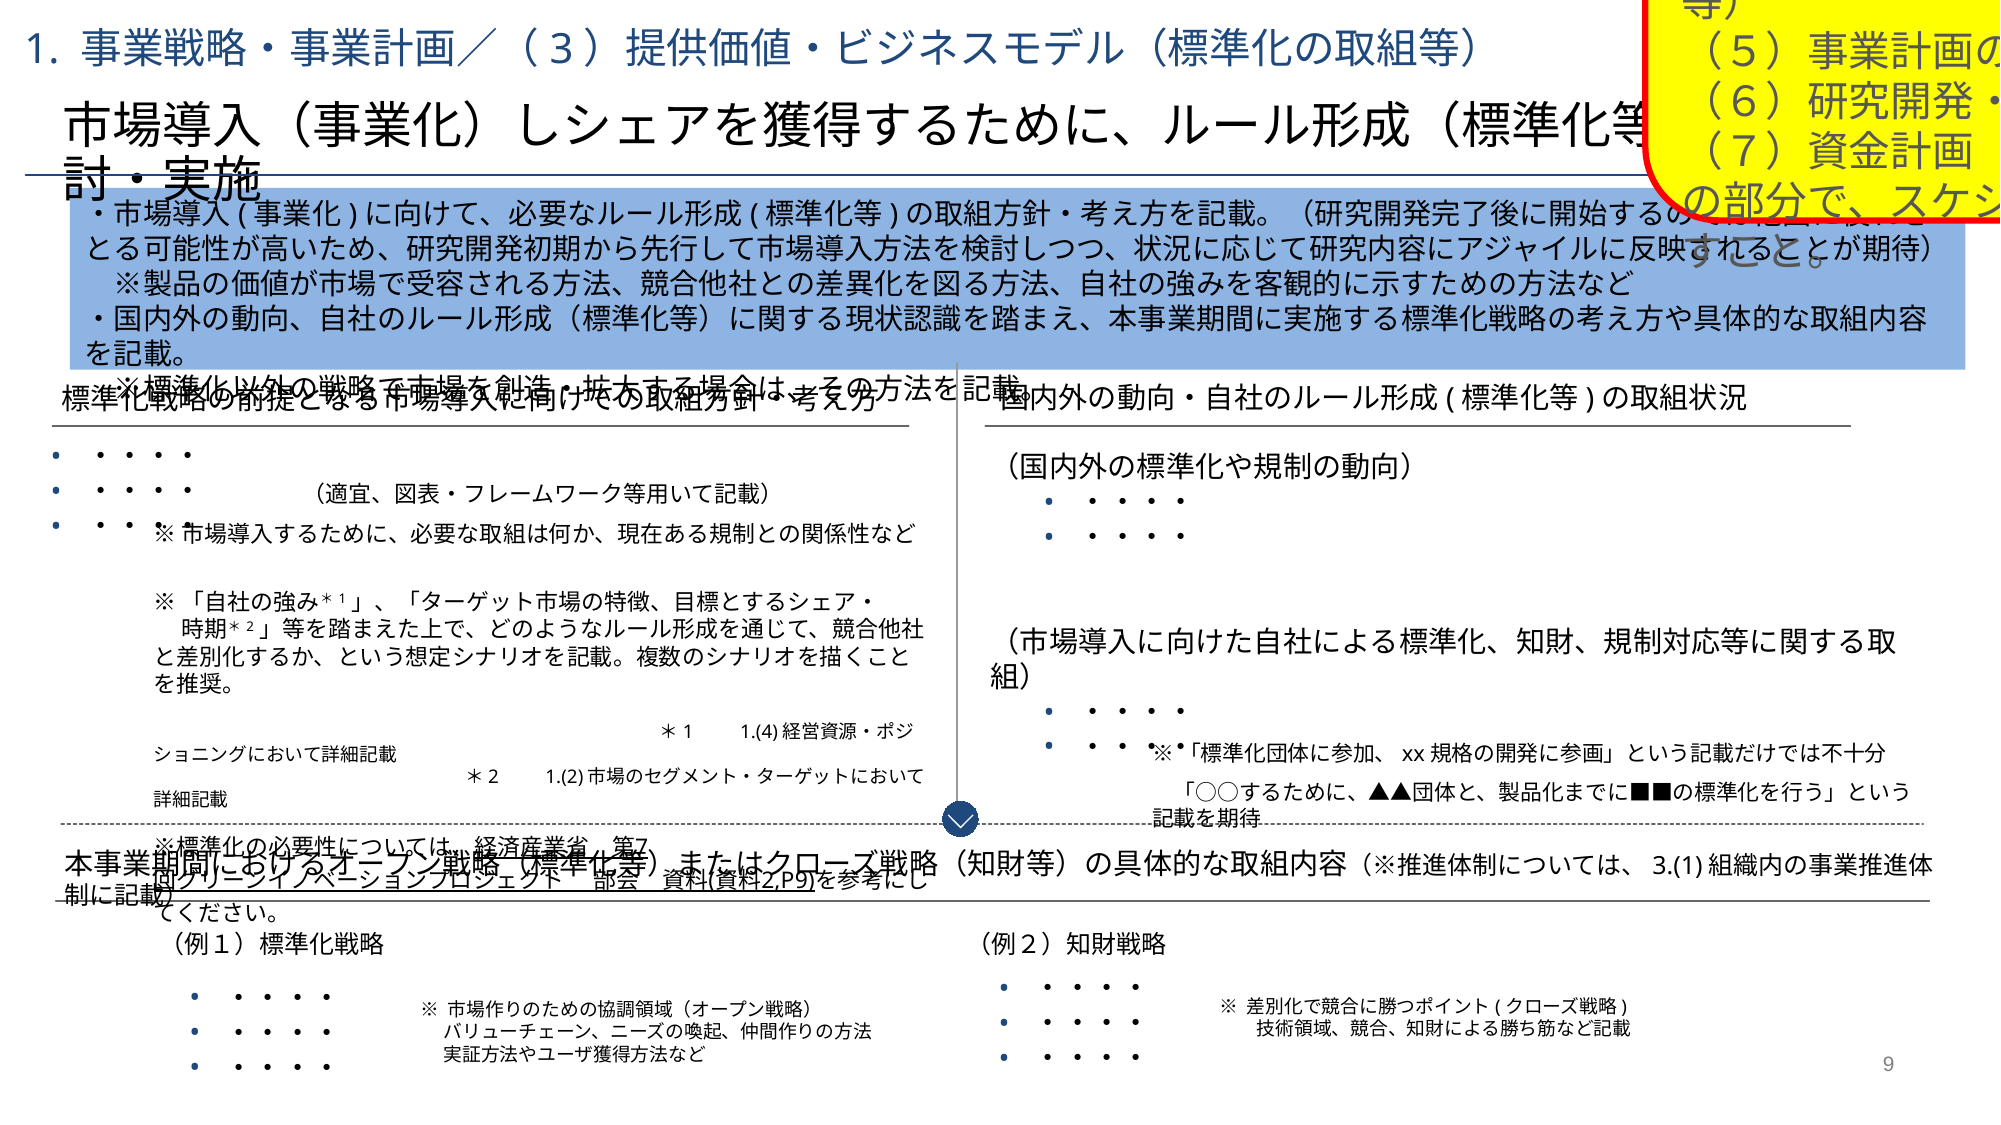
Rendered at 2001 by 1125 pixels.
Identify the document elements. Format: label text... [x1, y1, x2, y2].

text_box （例２）知財戦略 [966, 912, 1005, 945]
text_box ・・・・ ・・・・ ・・・・ [17, 413, 849, 567]
text_box ※「標準化団体に参加、xx規格の開発に参画」という記載だけでは不十分 「○○するために、▲▲団体と、製品化までに■■の標準化を行う」という記載を期待 [1137, 732, 1943, 839]
text_box ・市場導入(事業化)に向けて、必要なルール形成(標準化等)の取組方針・考え方を記載。（研究開発完了後に開始するのでは他国に後れをとる可能性が高いため、研究開発初期から先行して市場導入方法を検討しつつ、状況に応じて研究内容にアジャイルに反映されることが期待） ※製品の価値が市場で受容される方法、競合他社との差異化を図る方法、自社の強みを客観的に示すための方法など ・国内外の動向、自社のルール形成（標準化等）に関する現状認識を踏まえ、本事業期間に実施する標準化戦略の考え方や具体的な取組内容を記載。 ※標準化以外の戦略で市場を創造・拡大する場合は、その方法を記載。 [69, 208, 1966, 371]
text_box 2030年度に要求される年間製造能力を実現するための事業化構想、投資構想、知的財産管理については、 1．事業戦略・事業計画 （３）提供価値・ビジネスモデル（標準化の取組等） （５）事業計画の全体像、 （６）研究開発・設備投資・マーケティング計画、 （７）資金計画 の部分で、スケジュールも含めて明確に方針を示すこと。 [1644, 0, 2000, 222]
text_box 1. 事業戦略・事業計画／（3）提供価値・ビジネスモデル（標準化の取組等） [24, 28, 1644, 74]
text_box 市場導入（事業化）しシェアを獲得するために、ルール形成（標準化等）を検討・実施 [62, 100, 1649, 174]
text_box [1005, 907, 1909, 1056]
text_box 国内外の動向・自社のルール形成(標準化等)の取組状況 [984, 367, 1892, 426]
text_box （適宜、図表・フレームワーク等用いて記載） ※市場導入するために、必要な取組は何か、現在ある規制との関係性など ※「自社の強み＊1」、「ターゲット市場の特徴、目標とするシェア・ 時期＊2」等を踏まえた上で、どのようなルール形成を通じて、競合他社と差別化するか、という想定シナリオを記載。複数のシナリオを描くことを推奨。 ＊1 1.(4)経営資源・ポジショニングにおいて詳細記載 ＊2 1.(2)市場のセグメント・ターゲットにおいて詳細記載 ※標準化の必要性については、経済産業省 第7回グリーンイノベーションプロジェクト 部会 資料(資料2,P9)を参考にしてください。 [138, 432, 948, 723]
text_box 標準化戦略の前提となる市場導入に向けての取組方針・考え方 [45, 368, 953, 427]
text_box ・・・・ ・・・・ ・・・・ [156, 954, 988, 1109]
text_box ※ 市場作りのための協調領域（オープン戦略） バリューチェーン、ニーズの喚起、仲間作りの方法 実証方法やユーザ獲得方法など [405, 979, 944, 1083]
text_box 本事業期間におけるオープン戦略（標準化等）またはクローズ戦略（知財等）の具体的な取組内容（※推進体制については、3.(1)組織内の事業推進体制に記載） [48, 848, 1952, 907]
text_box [942, 800, 979, 837]
text_box （例１）標準化戦略 [159, 907, 1005, 954]
text_box （国内外の標準化や規制の動向） ・・・・ ・・・・ （市場導入に向けた自社による標準化、知財、規制対応等に関する取組） ・・・・ ・・・・ [990, 440, 1930, 820]
text_box ・・・・ ・・・・ ・・・・ [965, 945, 1797, 1100]
text_box ※ 差別化で競合に勝つポイント(クローズ戦略) 技術領域、競合、知財による勝ち筋など記載 [1204, 952, 1355, 1104]
text_box 市場導入（事業化）しシェアを獲得するために、ルール形成（標準化等）を検討・実施 [62, 176, 1675, 208]
